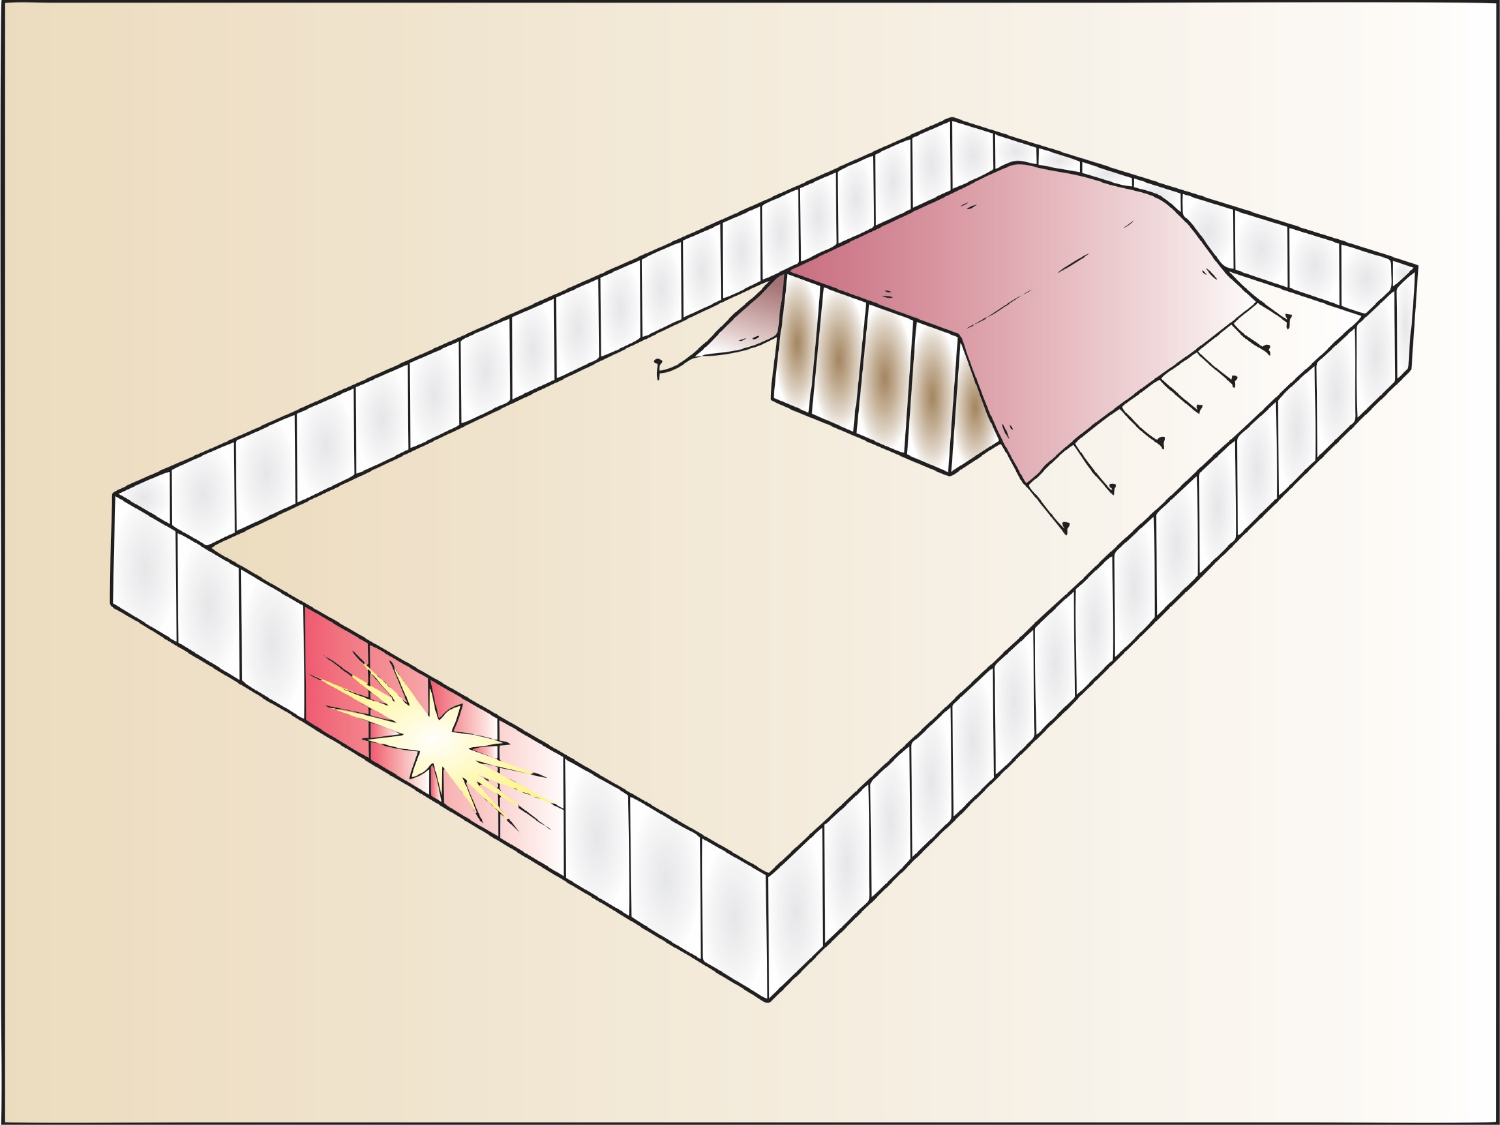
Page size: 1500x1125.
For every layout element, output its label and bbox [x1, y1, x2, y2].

list [0, 0, 1500, 1125]
